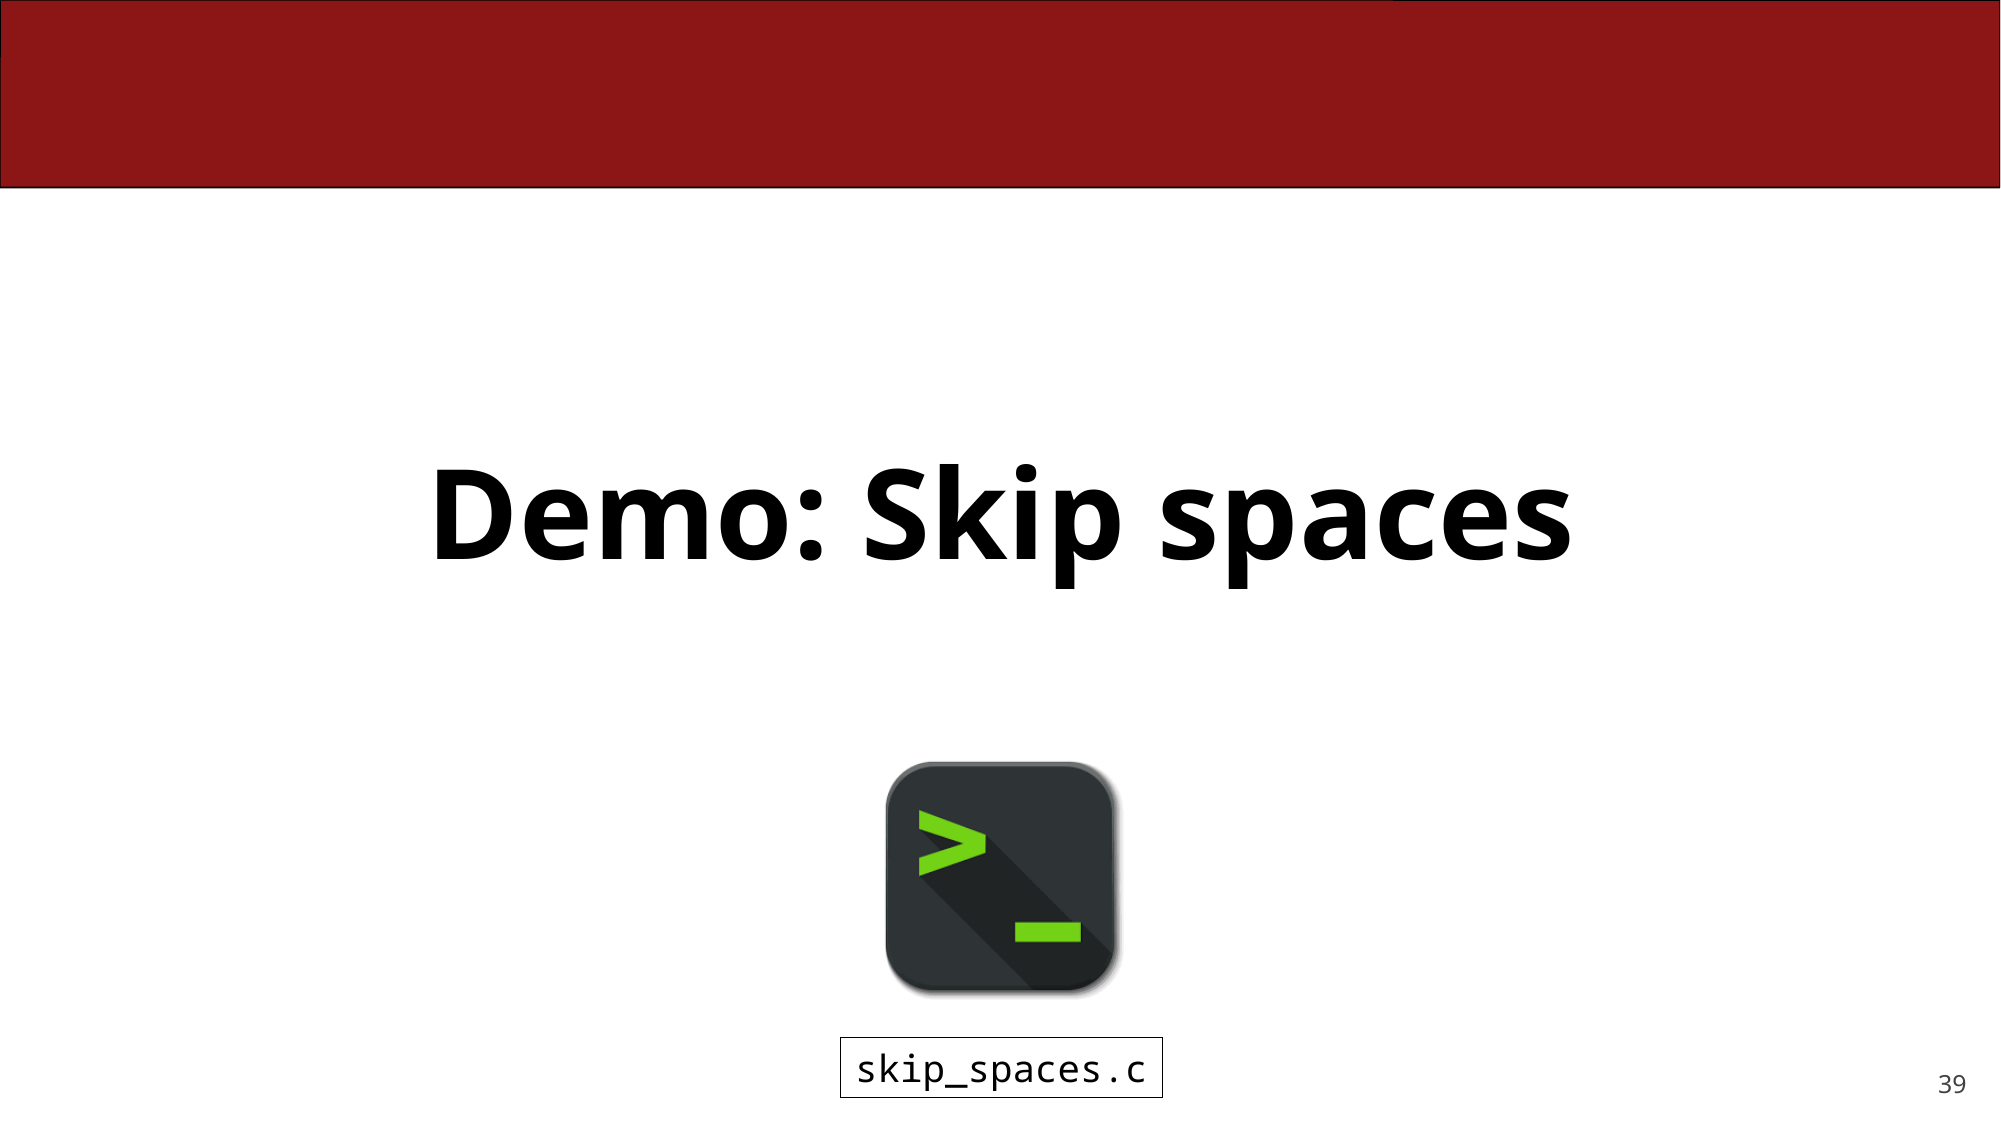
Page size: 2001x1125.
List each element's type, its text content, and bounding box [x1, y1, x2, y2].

picture [876, 752, 1124, 1000]
title Demo: Skip spaces [102, 284, 1900, 753]
text_box skip_spaces.c [840, 1037, 1163, 1098]
